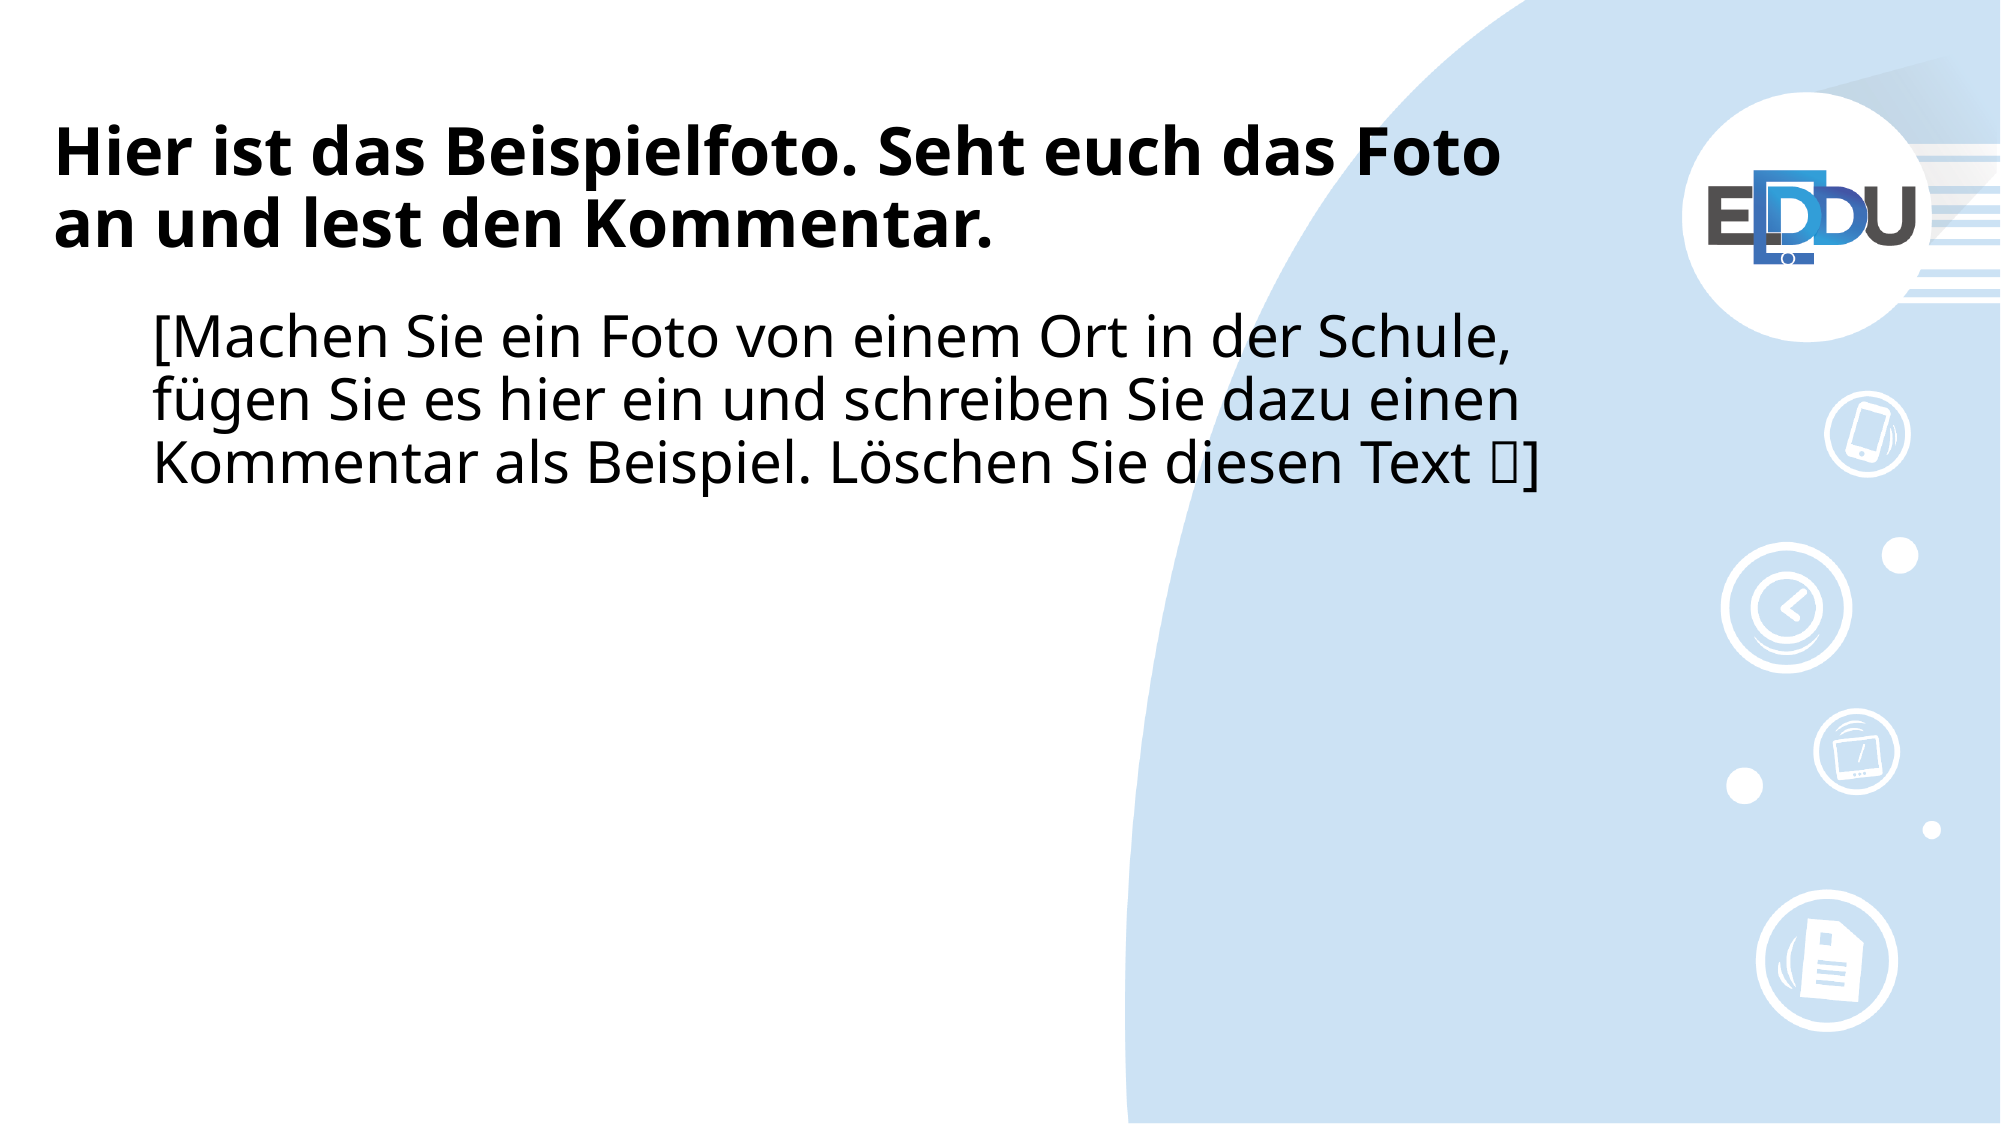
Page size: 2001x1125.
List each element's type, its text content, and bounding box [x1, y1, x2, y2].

list [Machen Sie ein Foto von einem Ort in der Schule, fügen Sie es hier ein und schreiben Sie dazu einen Kommentar als Beispiel. Löschen Sie diesen Text ] [137, 299, 1595, 1014]
title Hier ist das Beispielfoto. Seht euch das Foto an und lest den Kommentar. [38, 102, 1595, 278]
picture [0, 0, 2001, 1125]
